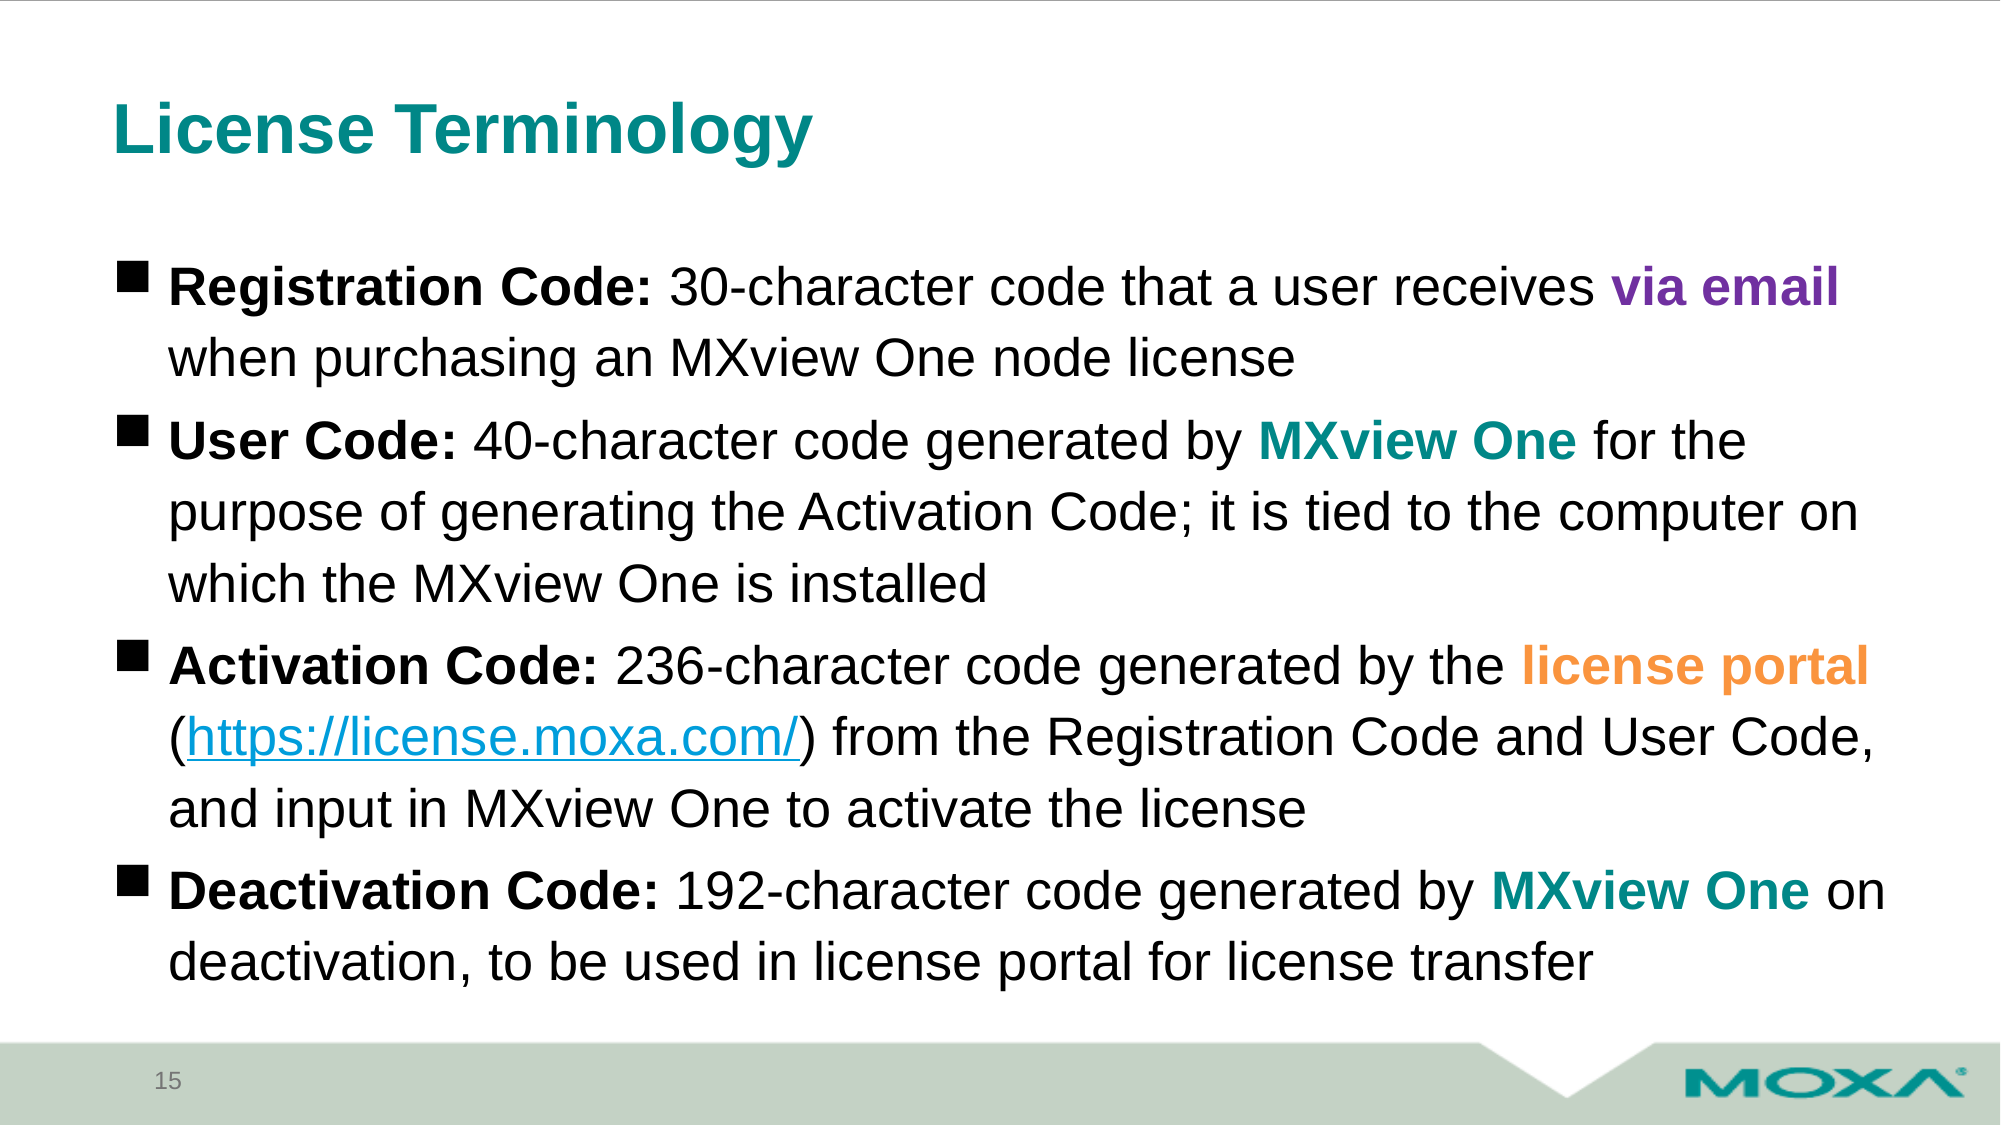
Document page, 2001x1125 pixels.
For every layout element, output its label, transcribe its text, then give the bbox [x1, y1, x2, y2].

list Registration Code: 30-character code that a user receives via email when purchasing an MXview One node license User Code: 40-character code generated by MXview One for the purpose of generating the Activation Code; it is tied to the computer on which the MXview One is installed Activation Code: 236-character code generated by the license portal (https://license.moxa.com/) from the Registration Code and User Code, and input in MXview One to activate the license Deactivation Code: 192-character code generated by MXview One on deactivation, to be used in license portal for license transfer [97, 236, 1917, 1023]
title License Terminology [96, 30, 1917, 219]
picture [0, 0, 2001, 1125]
slide_number 15 [117, 1056, 219, 1109]
